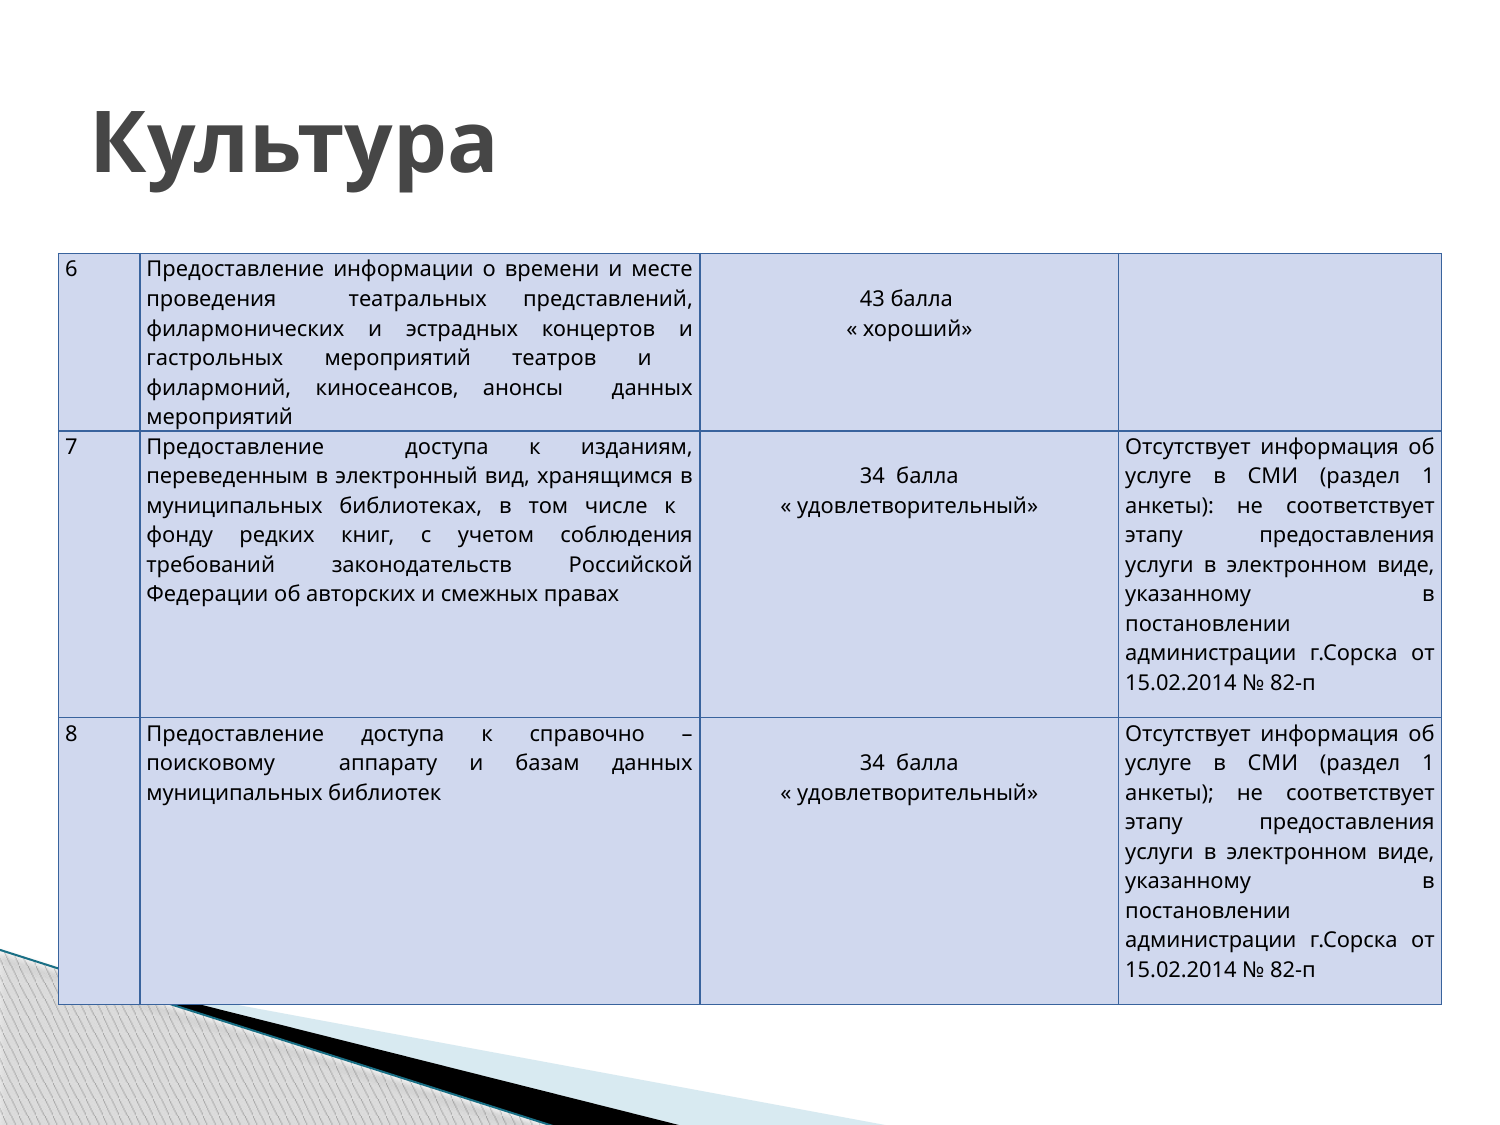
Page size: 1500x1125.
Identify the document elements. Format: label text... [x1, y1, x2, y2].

table_cell 34 балла « удовлетворительный» [701, 718, 1118, 1004]
table_header [1119, 254, 1441, 430]
table_cell 8 [59, 718, 139, 1004]
table_cell Отсутствует информация об услуге в СМИ (раздел 1 анкеты): не соответствует этапу предоставления услуги в электронном виде, указанному в постановлении администрации г.Сорска от 15.02.2014 № 82-п [1119, 432, 1441, 717]
title Культура [75, 45, 1425, 233]
table_cell 7 [59, 432, 139, 717]
table_cell 34 балла « удовлетворительный» [701, 432, 1118, 717]
table_header Предоставление информации о времени и месте проведения театральных представлений, филармонических и эстрадных концертов и гастрольных мероприятий театров и филармоний, киносеансов, анонсы данных мероприятий [141, 254, 699, 430]
table_header 6 [59, 254, 139, 430]
table_cell Предоставление доступа к изданиям, переведенным в электронный вид, хранящимся в муниципальных библиотеках, в том числе к фонду редких книг, с учетом соблюдения требований законодательств Российской Федерации об авторских и смежных правах [141, 432, 699, 717]
table_cell Отсутствует информация об услуге в СМИ (раздел 1 анкеты); не соответствует этапу предоставления услуги в электронном виде, указанному в постановлении администрации г.Сорска от 15.02.2014 № 82-п [1119, 718, 1441, 1004]
table_cell Предоставление доступа к справочно – поисковому аппарату и базам данных муниципальных библиотек [141, 718, 699, 1004]
table_header 43 балла « хороший» [701, 254, 1118, 430]
